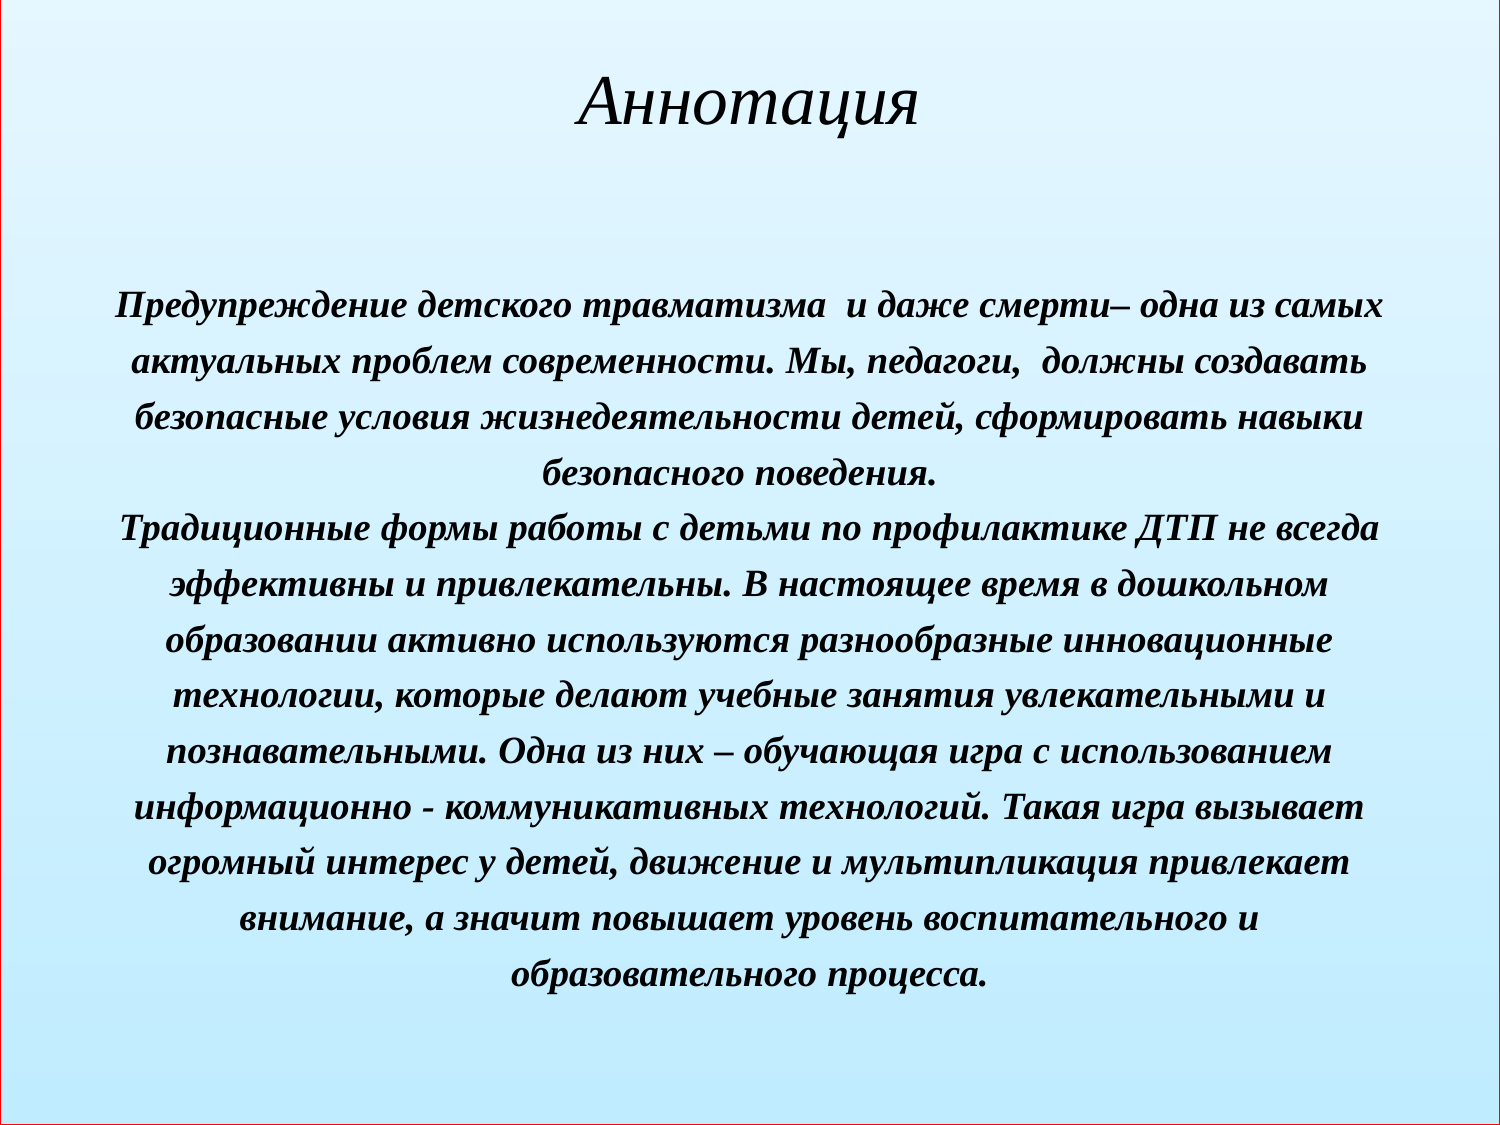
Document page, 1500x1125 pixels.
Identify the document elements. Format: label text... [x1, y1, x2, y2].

list Предупреждение детского травматизма и даже смерти– одна из самых актуальных проблем современности. Мы, педагоги, должны создавать безопасные условия жизнедеятельности детей, сформировать навыки безопасного поведения. Традиционные формы работы с детьми по профилактике ДТП не всегда эффективны и привлекательны. В настоящее время в дошкольном образовании активно используются разнообразные инновационные технологии, которые делают учебные занятия увлекательными и познавательными. Одна из них – обучающая игра с использованием информационно - коммуникативных технологий. Такая игра вызывает огромный интерес у детей, движение и мультипликация привлекает внимание, а значит повышает уровень воспитательного и образовательного процесса. [75, 262, 1425, 1005]
title Аннотация [75, 45, 1425, 233]
text_box [0, 0, 1500, 1125]
